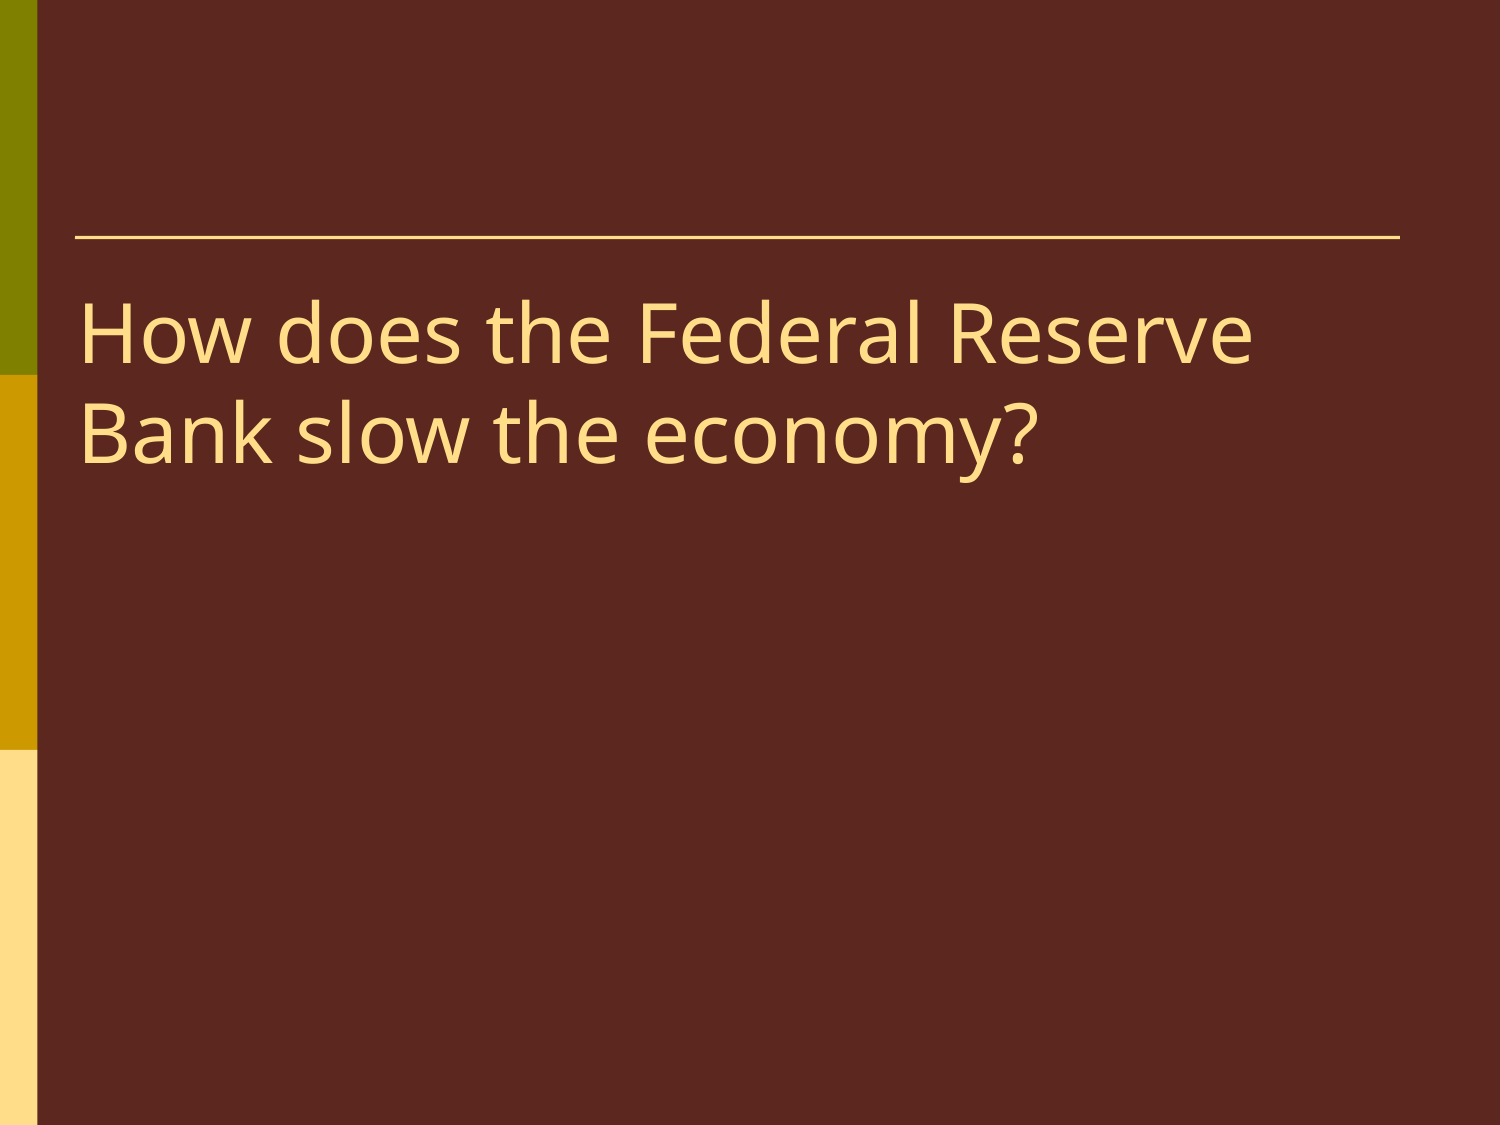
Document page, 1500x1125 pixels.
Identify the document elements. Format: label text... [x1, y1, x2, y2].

title How does the Federal Reserve Bank slow the economy? [62, 299, 1413, 488]
